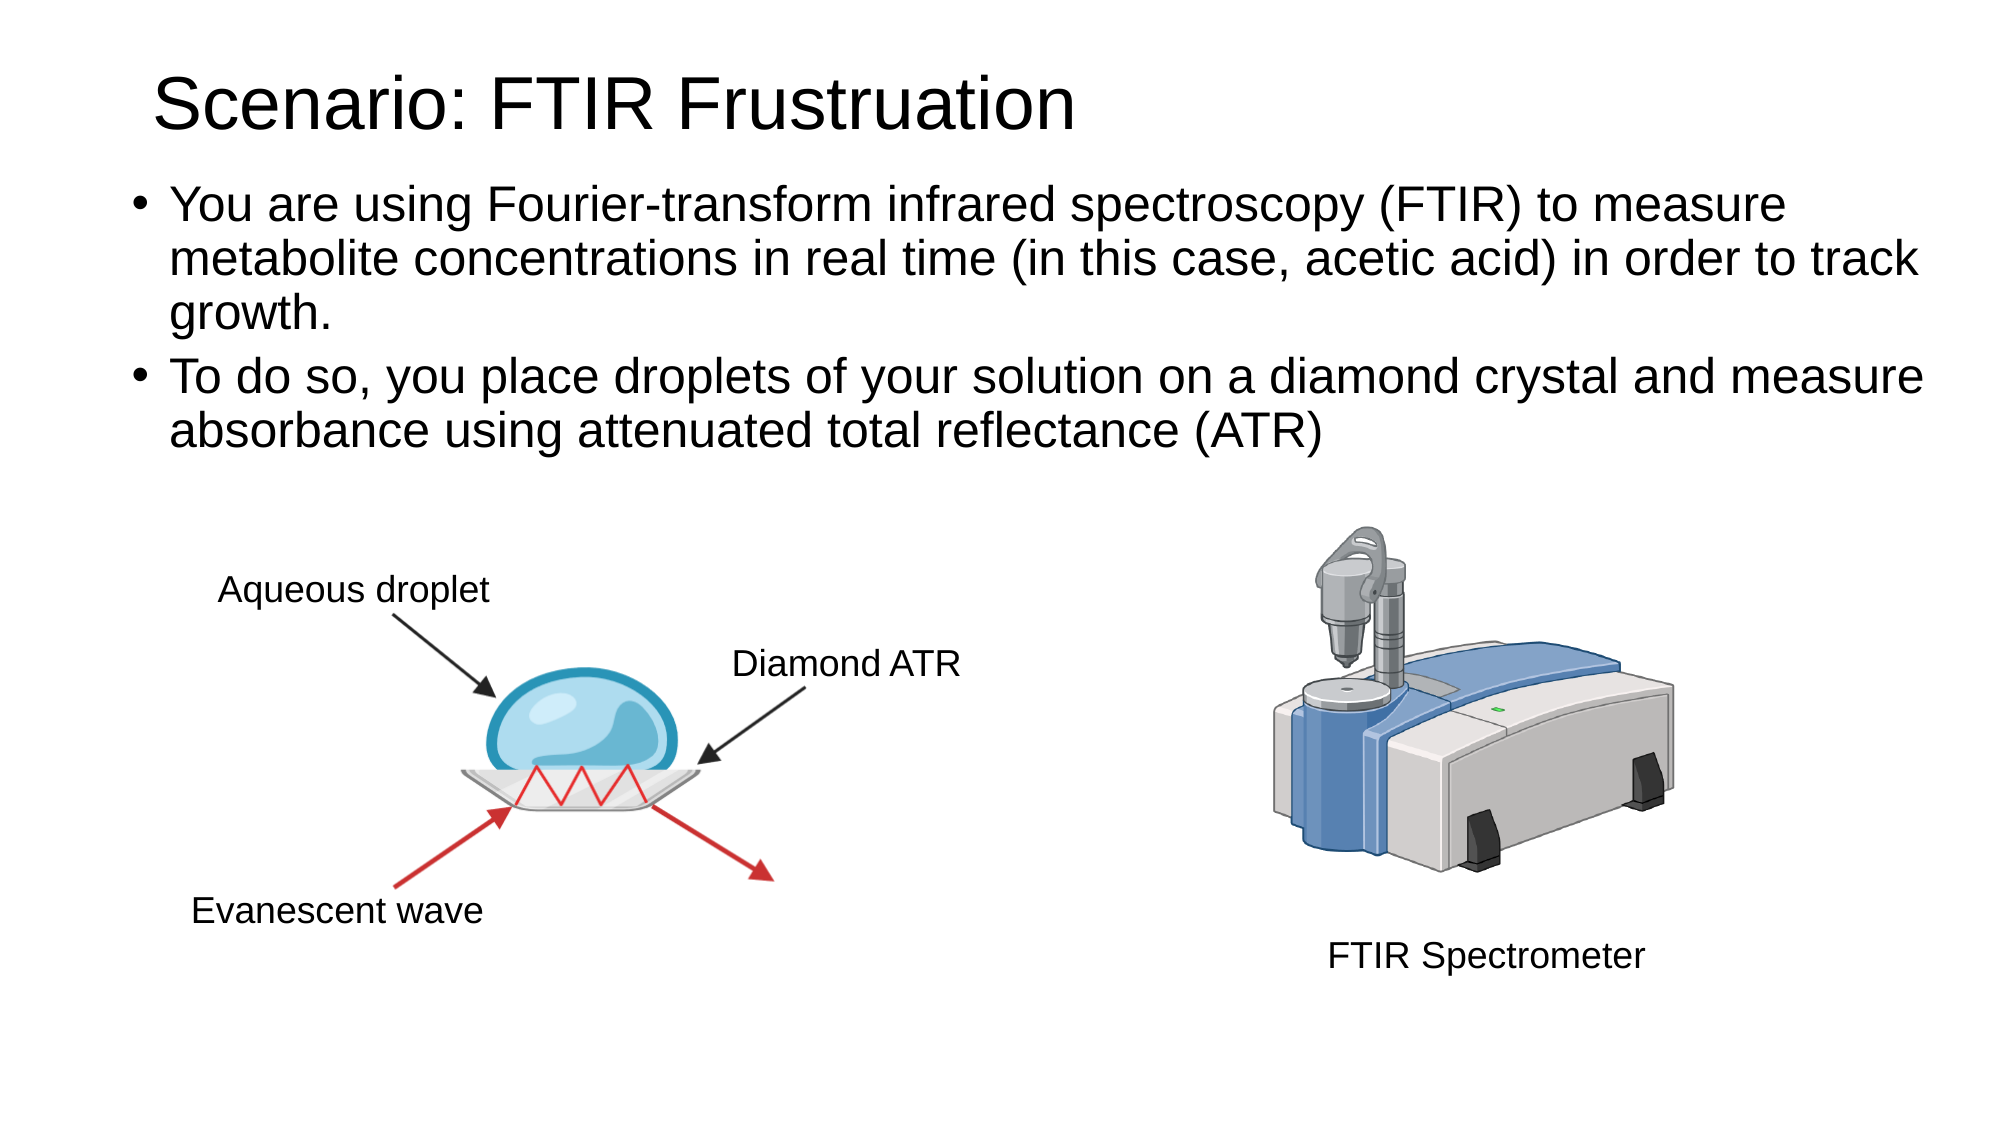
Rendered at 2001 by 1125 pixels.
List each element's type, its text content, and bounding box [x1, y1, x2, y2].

picture [1174, 484, 1815, 906]
picture [319, 563, 902, 951]
text_box Aqueous droplet [202, 557, 609, 619]
list You are using Fourier-transform infrared spectroscopy (FTIR) to measure metabolite concentrations in real time (in this case, acetic acid) in order to track growth. To do so, you place droplets of your solution on a diamond crystal and measure absorbance using attenuated total reflectance (ATR) [41, 170, 1959, 534]
text_box FTIR Spectrometer [1312, 923, 1718, 985]
title Scenario: FTIR Frustruation [137, 0, 1863, 215]
text_box Diamond ATR [902, 631, 1123, 694]
text_box Evanescent wave [175, 878, 319, 941]
